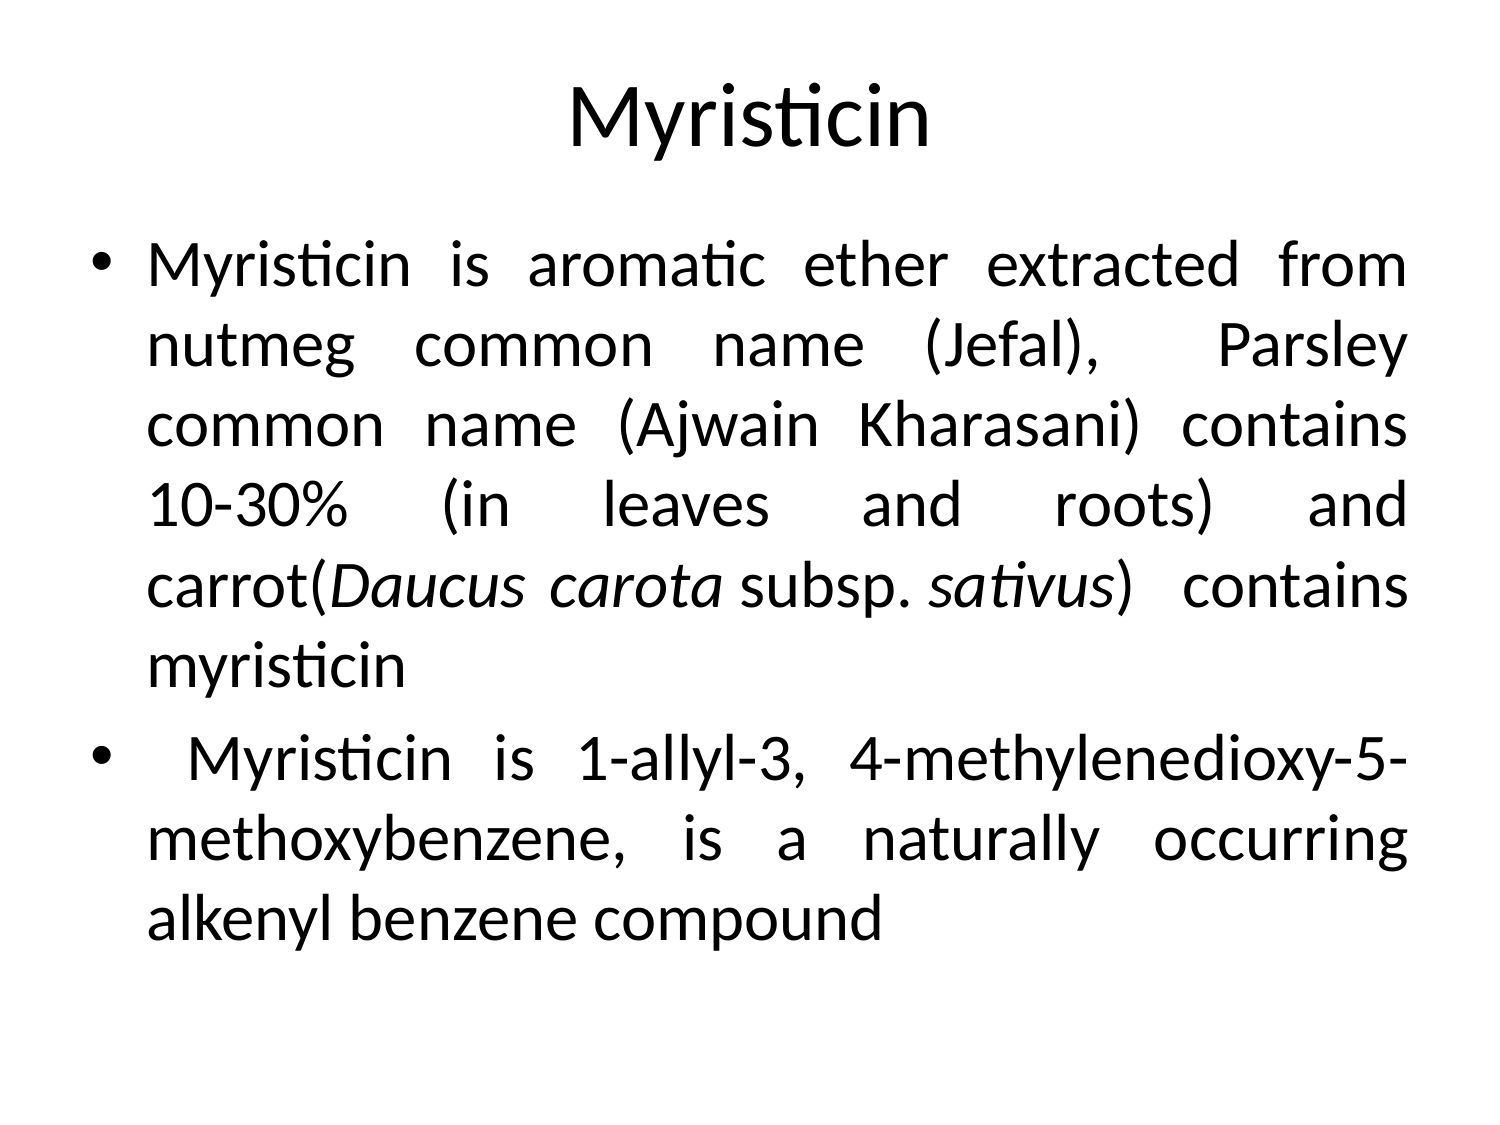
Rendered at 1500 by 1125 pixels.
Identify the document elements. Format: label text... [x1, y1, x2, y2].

list Myristicin is aromatic ether extracted from nutmeg common name (Jefal), Parsley common name (Ajwain Kharasani) contains 10-30% (in leaves and roots) and carrot(Daucus carota subsp. sativus) contains myristicin Myristicin is 1-allyl-3, 4-methylenedioxy-5-methoxybenzene, is a naturally occurring alkenyl benzene compound [75, 212, 1425, 1063]
title Myristicin [75, 45, 1425, 175]
